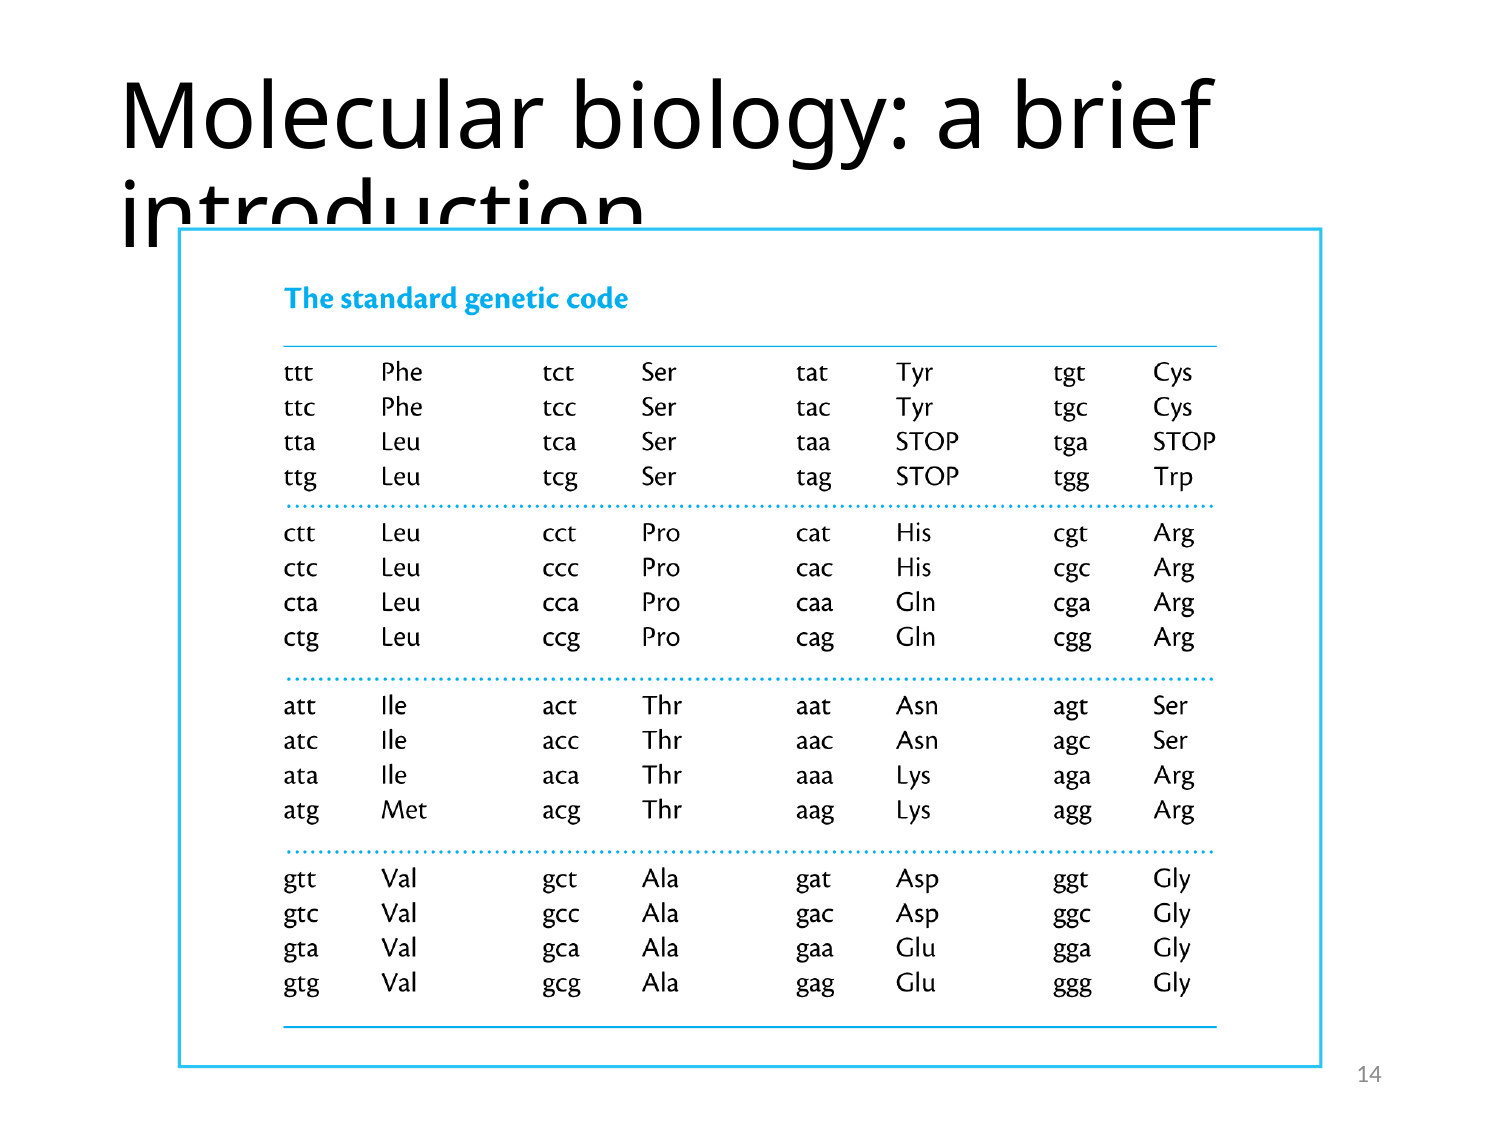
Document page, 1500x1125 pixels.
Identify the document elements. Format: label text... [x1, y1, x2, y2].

slide_number 14 [1059, 1042, 1397, 1103]
picture [174, 224, 1325, 1071]
title Molecular biology: a brief introduction [103, 59, 1397, 278]
